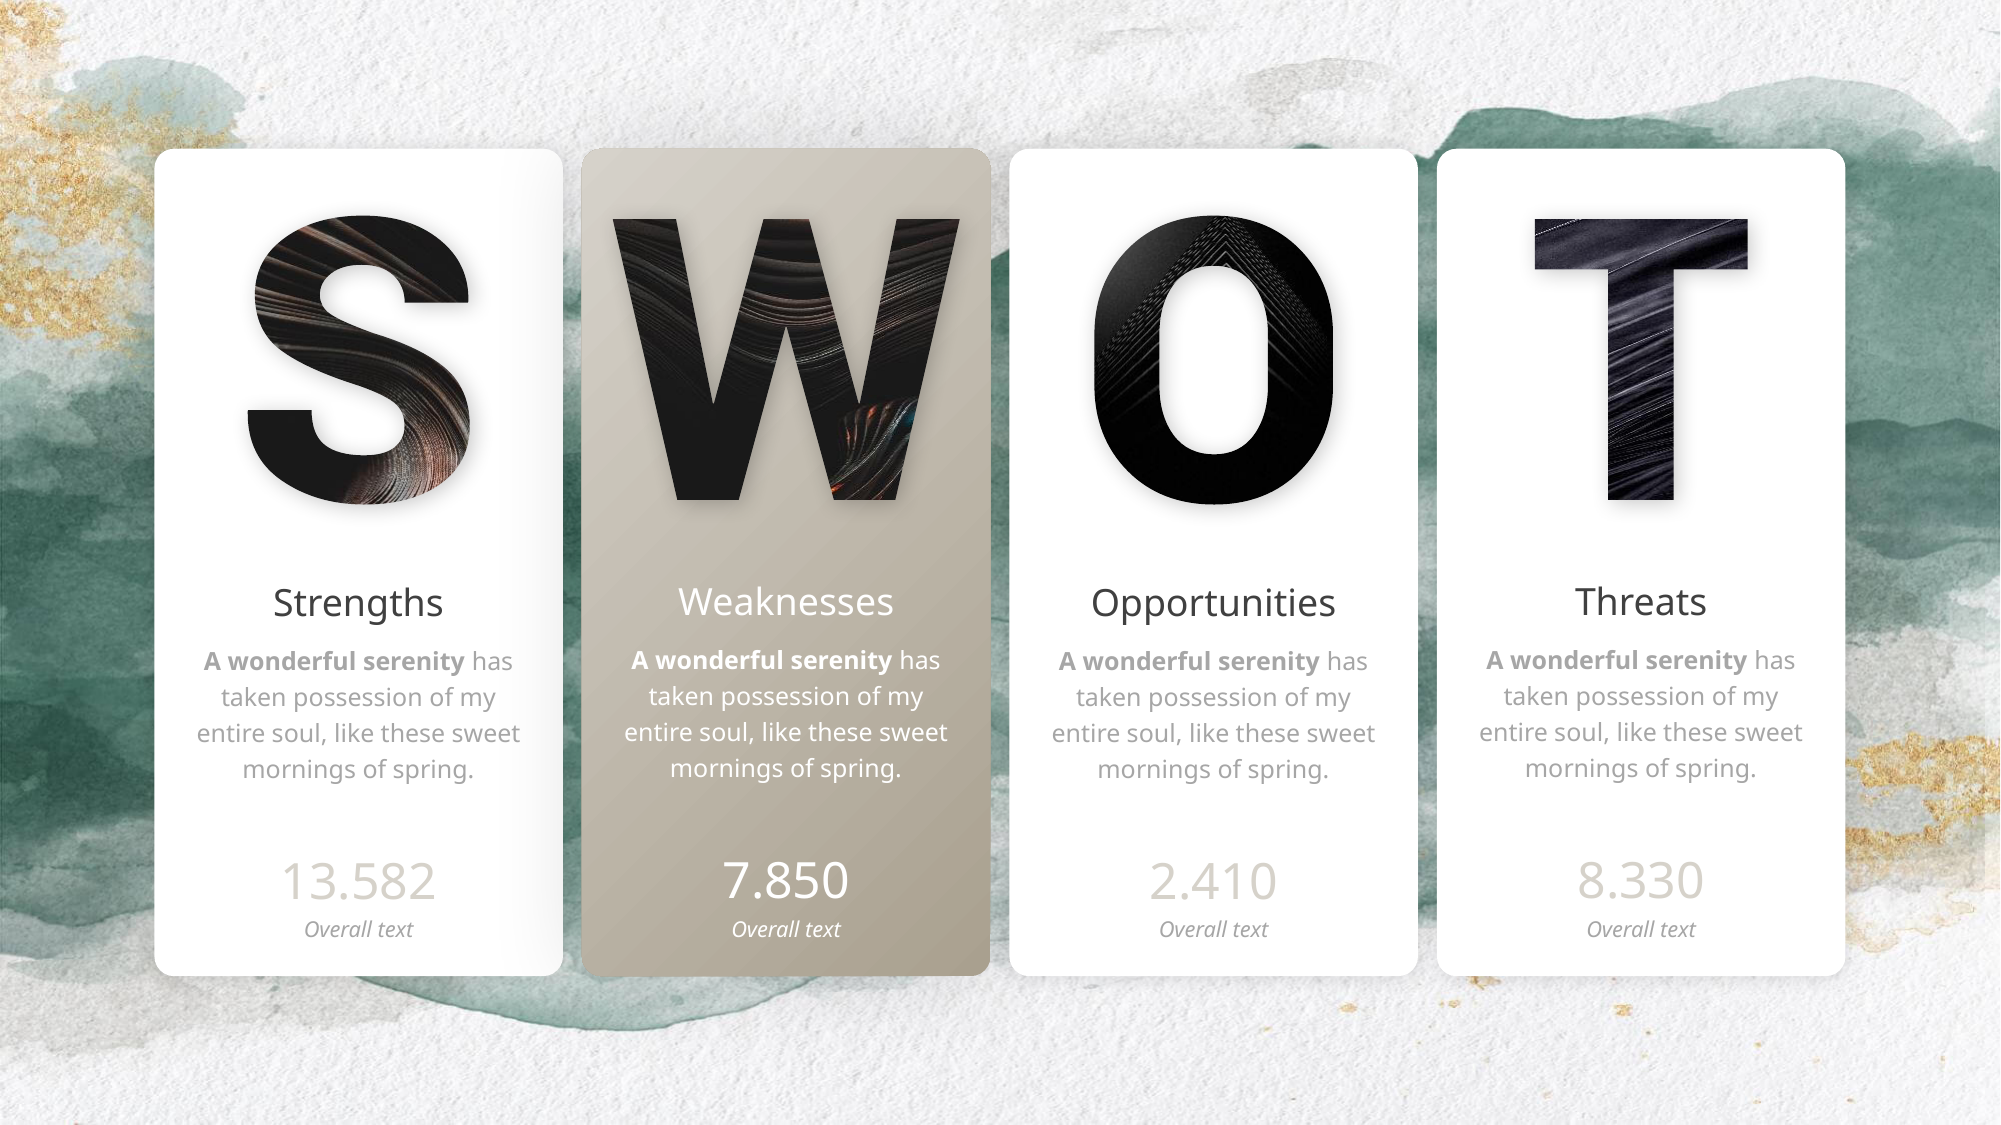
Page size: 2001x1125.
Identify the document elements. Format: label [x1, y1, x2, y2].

text_box [1502, 841, 1780, 950]
text_box [601, 570, 972, 792]
text_box [580, 147, 992, 978]
text_box [153, 147, 561, 978]
text_box [1074, 842, 1353, 950]
text_box [1028, 571, 1399, 793]
text_box [1008, 147, 1420, 978]
picture [0, 0, 2001, 1125]
text_box [647, 841, 925, 950]
text_box [219, 842, 498, 950]
text_box [1435, 147, 1847, 978]
text_box [1456, 570, 1827, 792]
text_box [173, 571, 544, 793]
